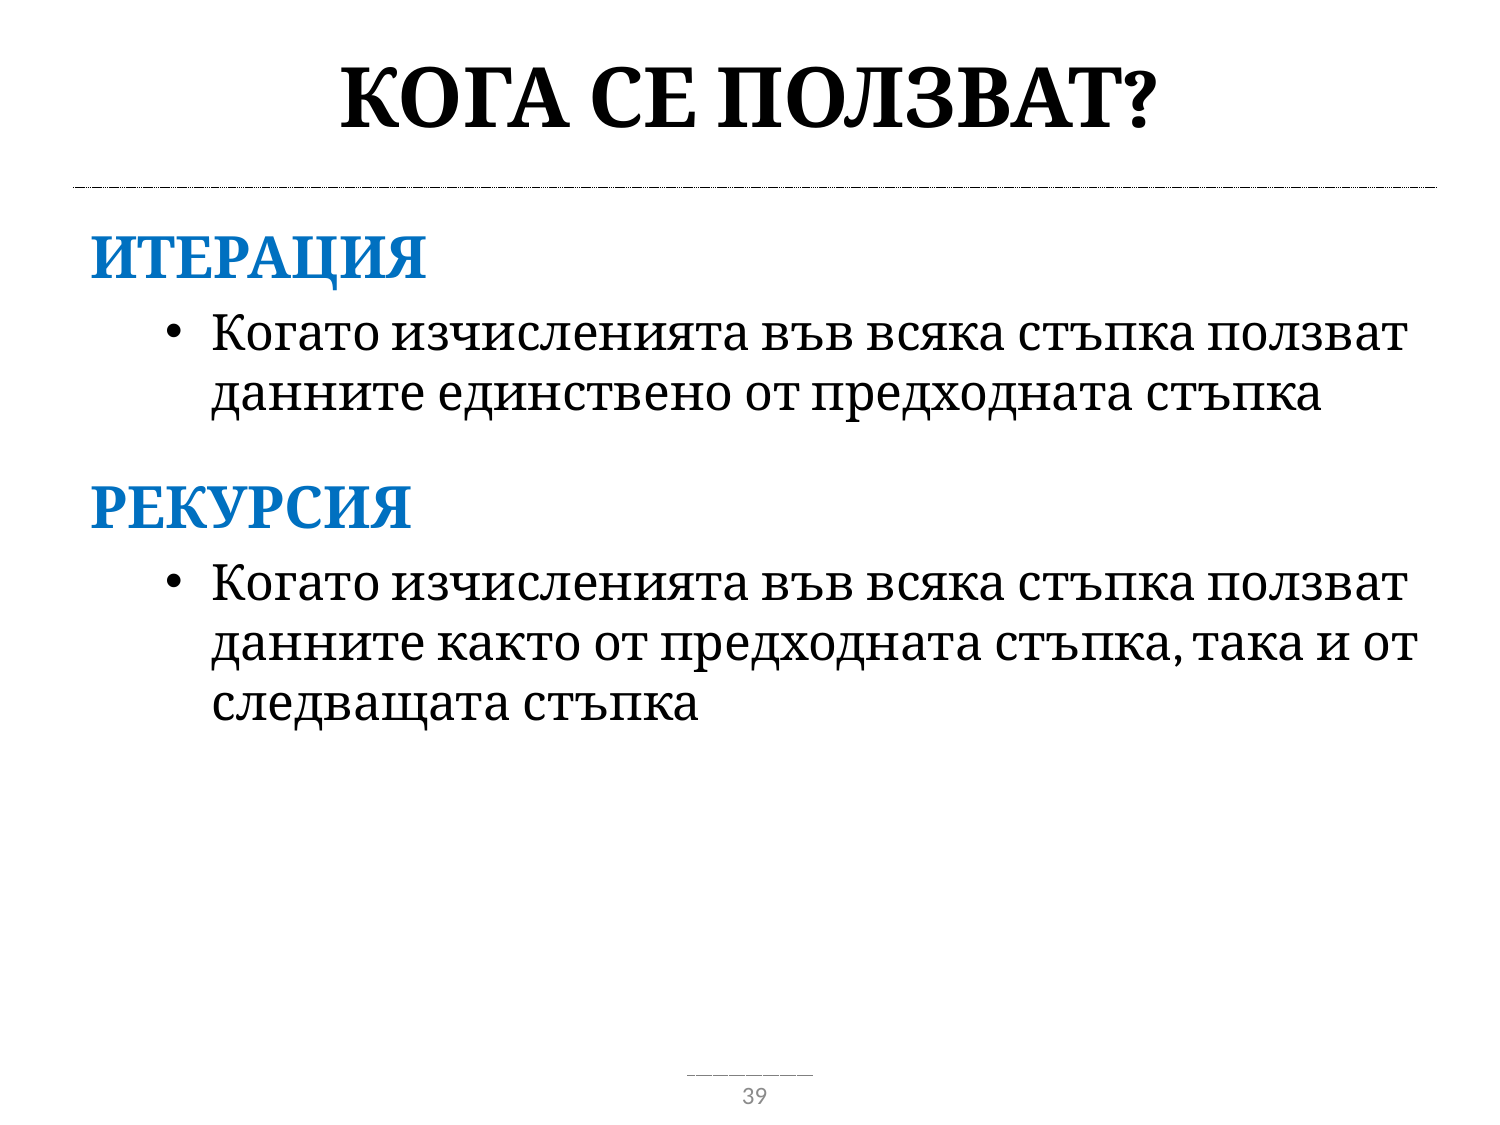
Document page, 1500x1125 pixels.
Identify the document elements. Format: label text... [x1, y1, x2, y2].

title Кога се ползват? [0, 0, 1500, 188]
list Итерация Когато изчисленията във всяка стъпка ползват данните единствено от предходната стъпка Рекурсия Когато изчисленията във всяка стъпка ползват данните както от предходната стъпка, така и от следващата стъпка [75, 212, 1450, 1063]
slide_number 39 [579, 1065, 930, 1125]
